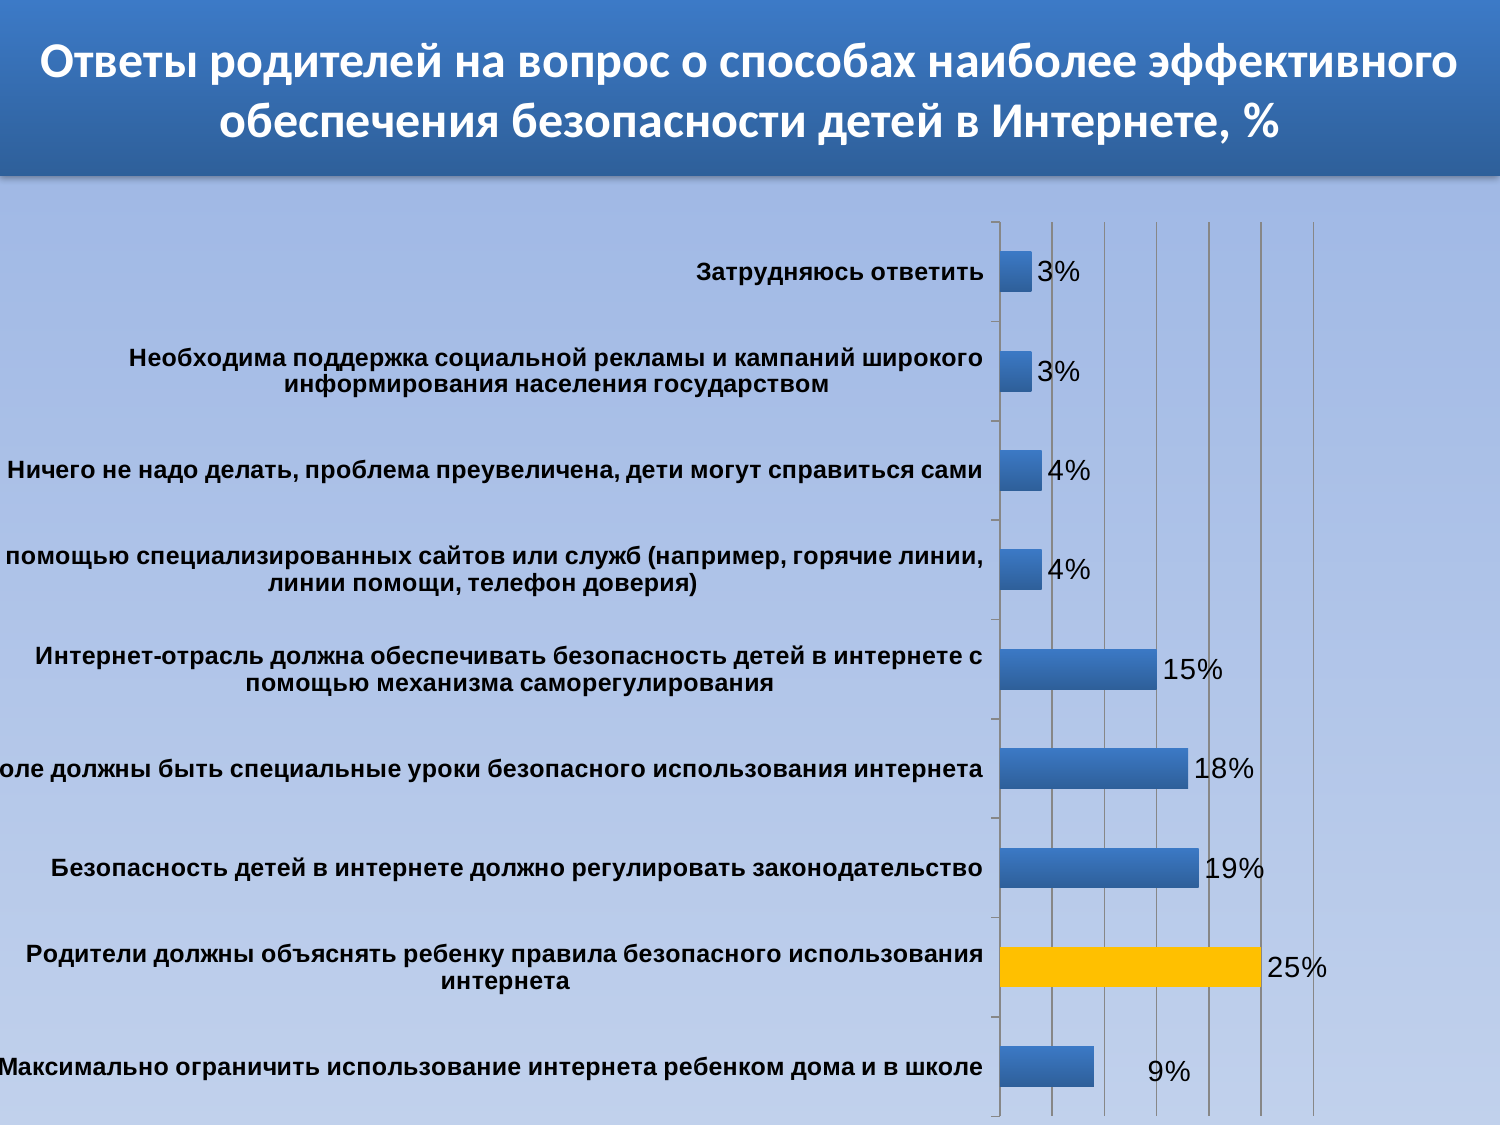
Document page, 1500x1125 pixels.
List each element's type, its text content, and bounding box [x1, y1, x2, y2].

title Ответы родителей на вопрос о способах наиболее эффективного обеспечения безопасности детей в Интернете, % [0, 0, 1500, 177]
chart [0, 187, 1500, 1125]
